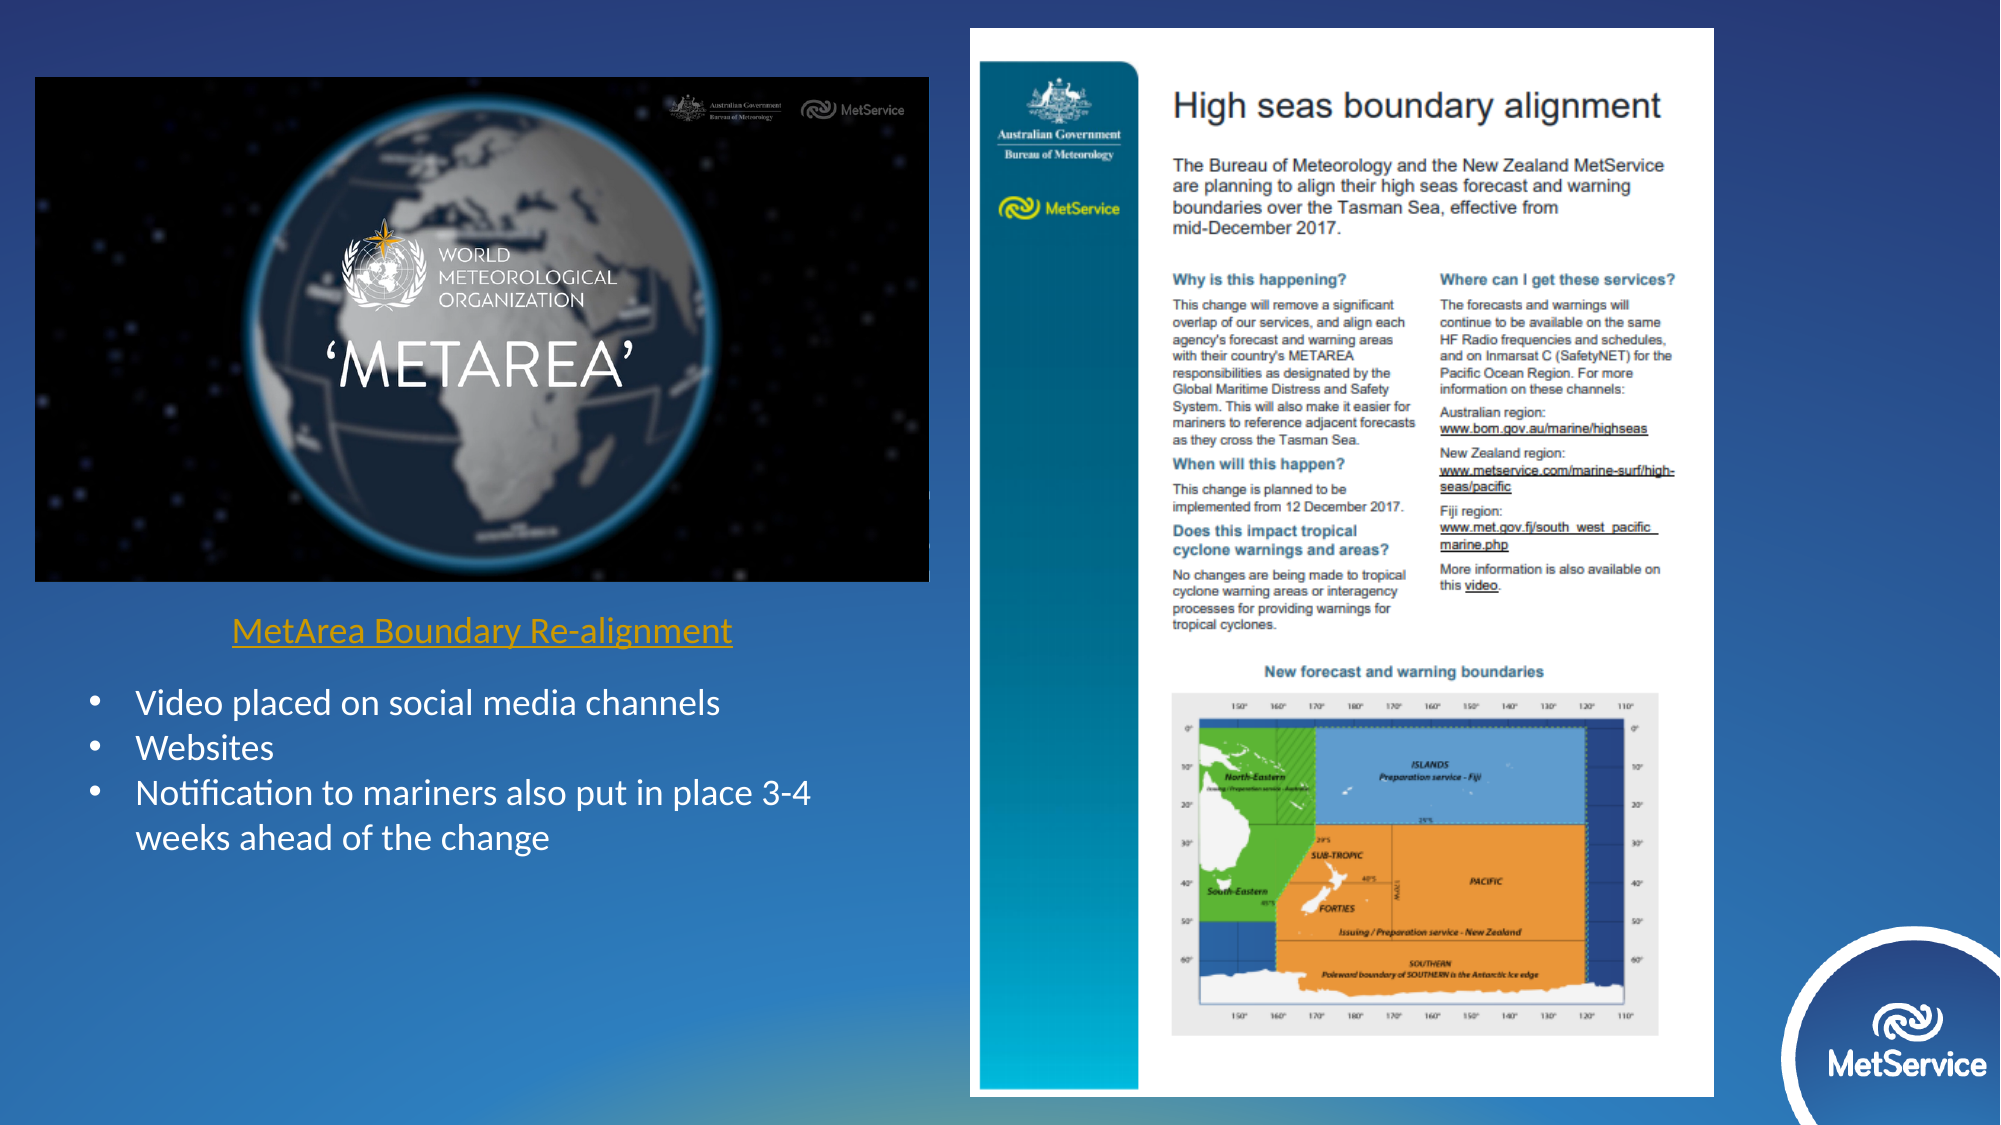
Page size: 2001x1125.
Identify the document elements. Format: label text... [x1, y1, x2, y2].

text_box MetArea Boundary Re-alignment [110, 598, 855, 659]
text_box Video placed on social media channels Websites Notification to mariners also put in place 3-4 weeks ahead of the change [73, 670, 871, 913]
picture [0, 0, 2000, 1125]
